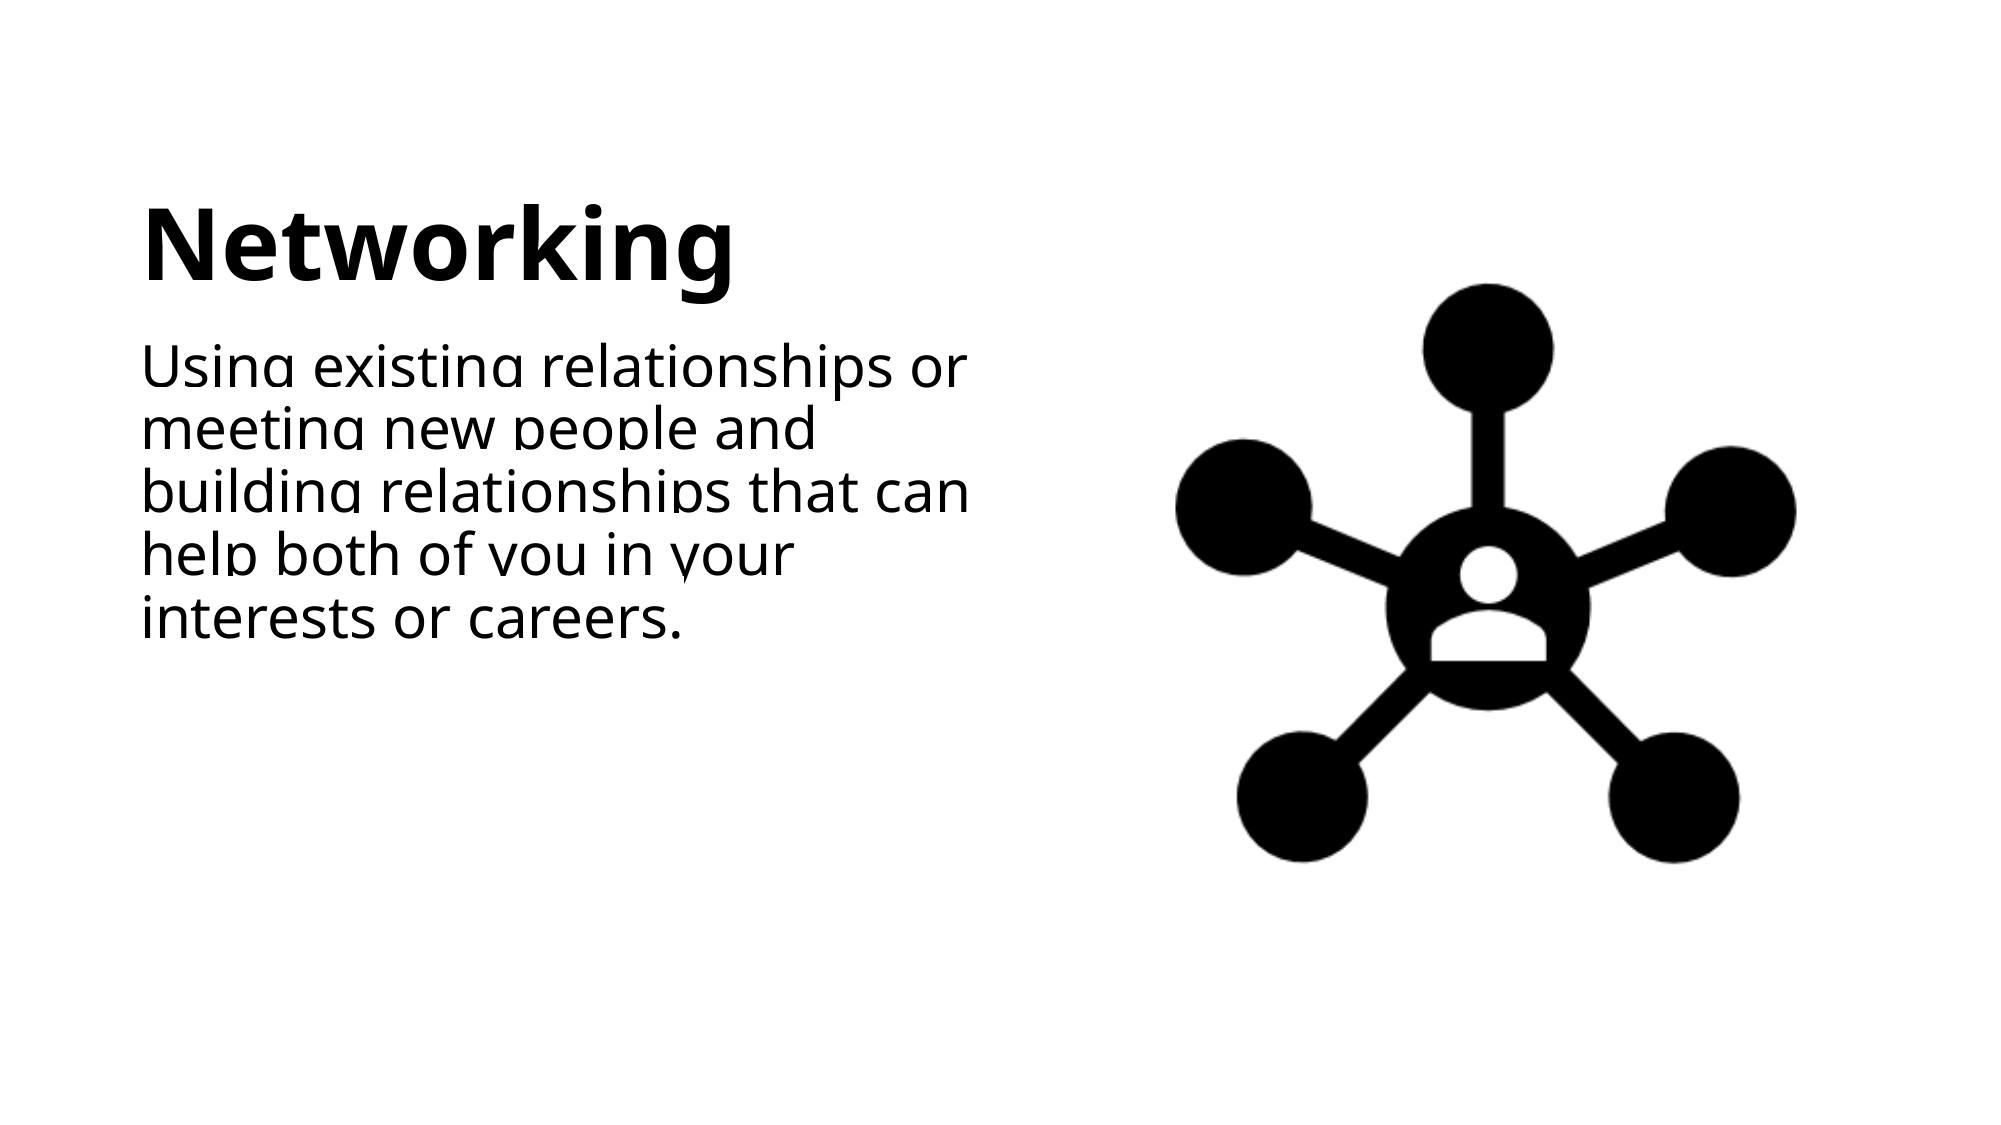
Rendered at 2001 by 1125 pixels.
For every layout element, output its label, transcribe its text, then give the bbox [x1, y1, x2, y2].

list Using existing relationships or meeting new people and building relationships that can help both of you in your interests or careers. [124, 329, 1029, 1043]
picture [1091, 186, 1879, 974]
title Networking [124, 186, 871, 329]
